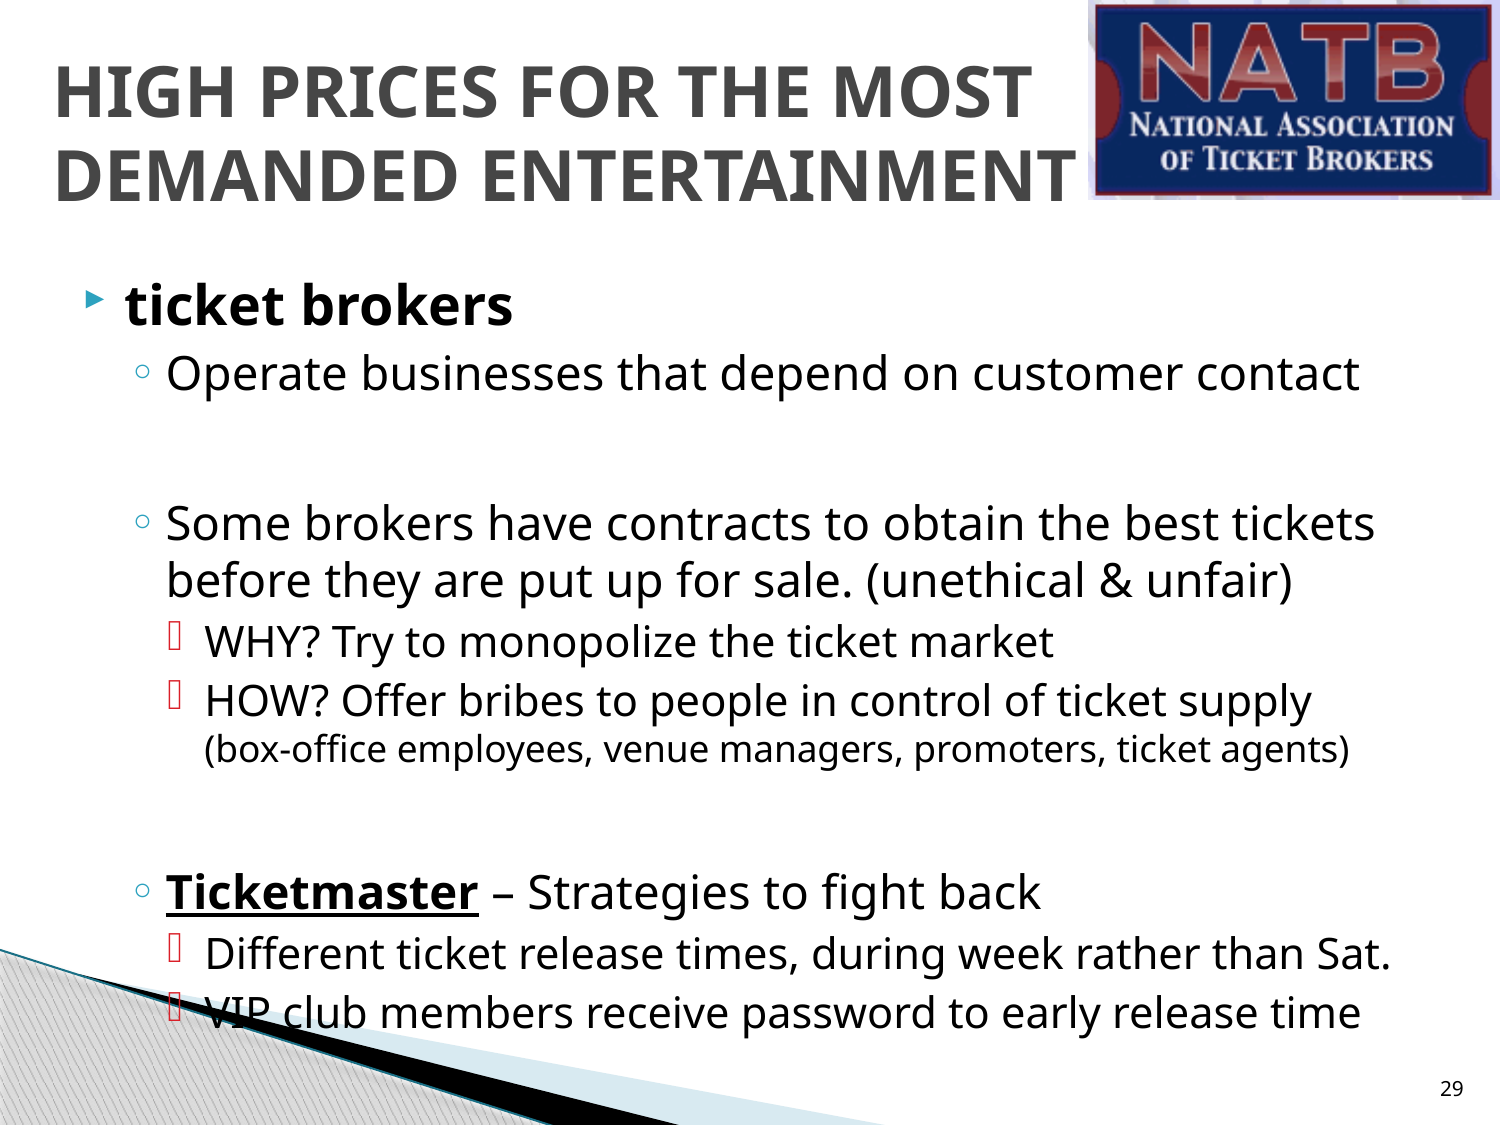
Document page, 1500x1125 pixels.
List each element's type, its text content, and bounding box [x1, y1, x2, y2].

title HIGH PRICES FOR THE MOST DEMANDED ENTERTAINMENT [37, 37, 1388, 225]
picture [1087, 0, 1500, 201]
slide_number 29 [1418, 1051, 1479, 1112]
list ticket brokers Operate businesses that depend on customer contact Some brokers have contracts to obtain the best tickets before they are put up for sale. (unethical & unfair) WHY? Try to monopolize the ticket market HOW? Offer bribes to people in control of ticket supply (box-office employees, venue managers, promoters, ticket agents) Ticketmaster – Strategies to fight back Different ticket release times, during week rather than Sat. VIP club members receive password to early release time [50, 262, 1500, 1050]
